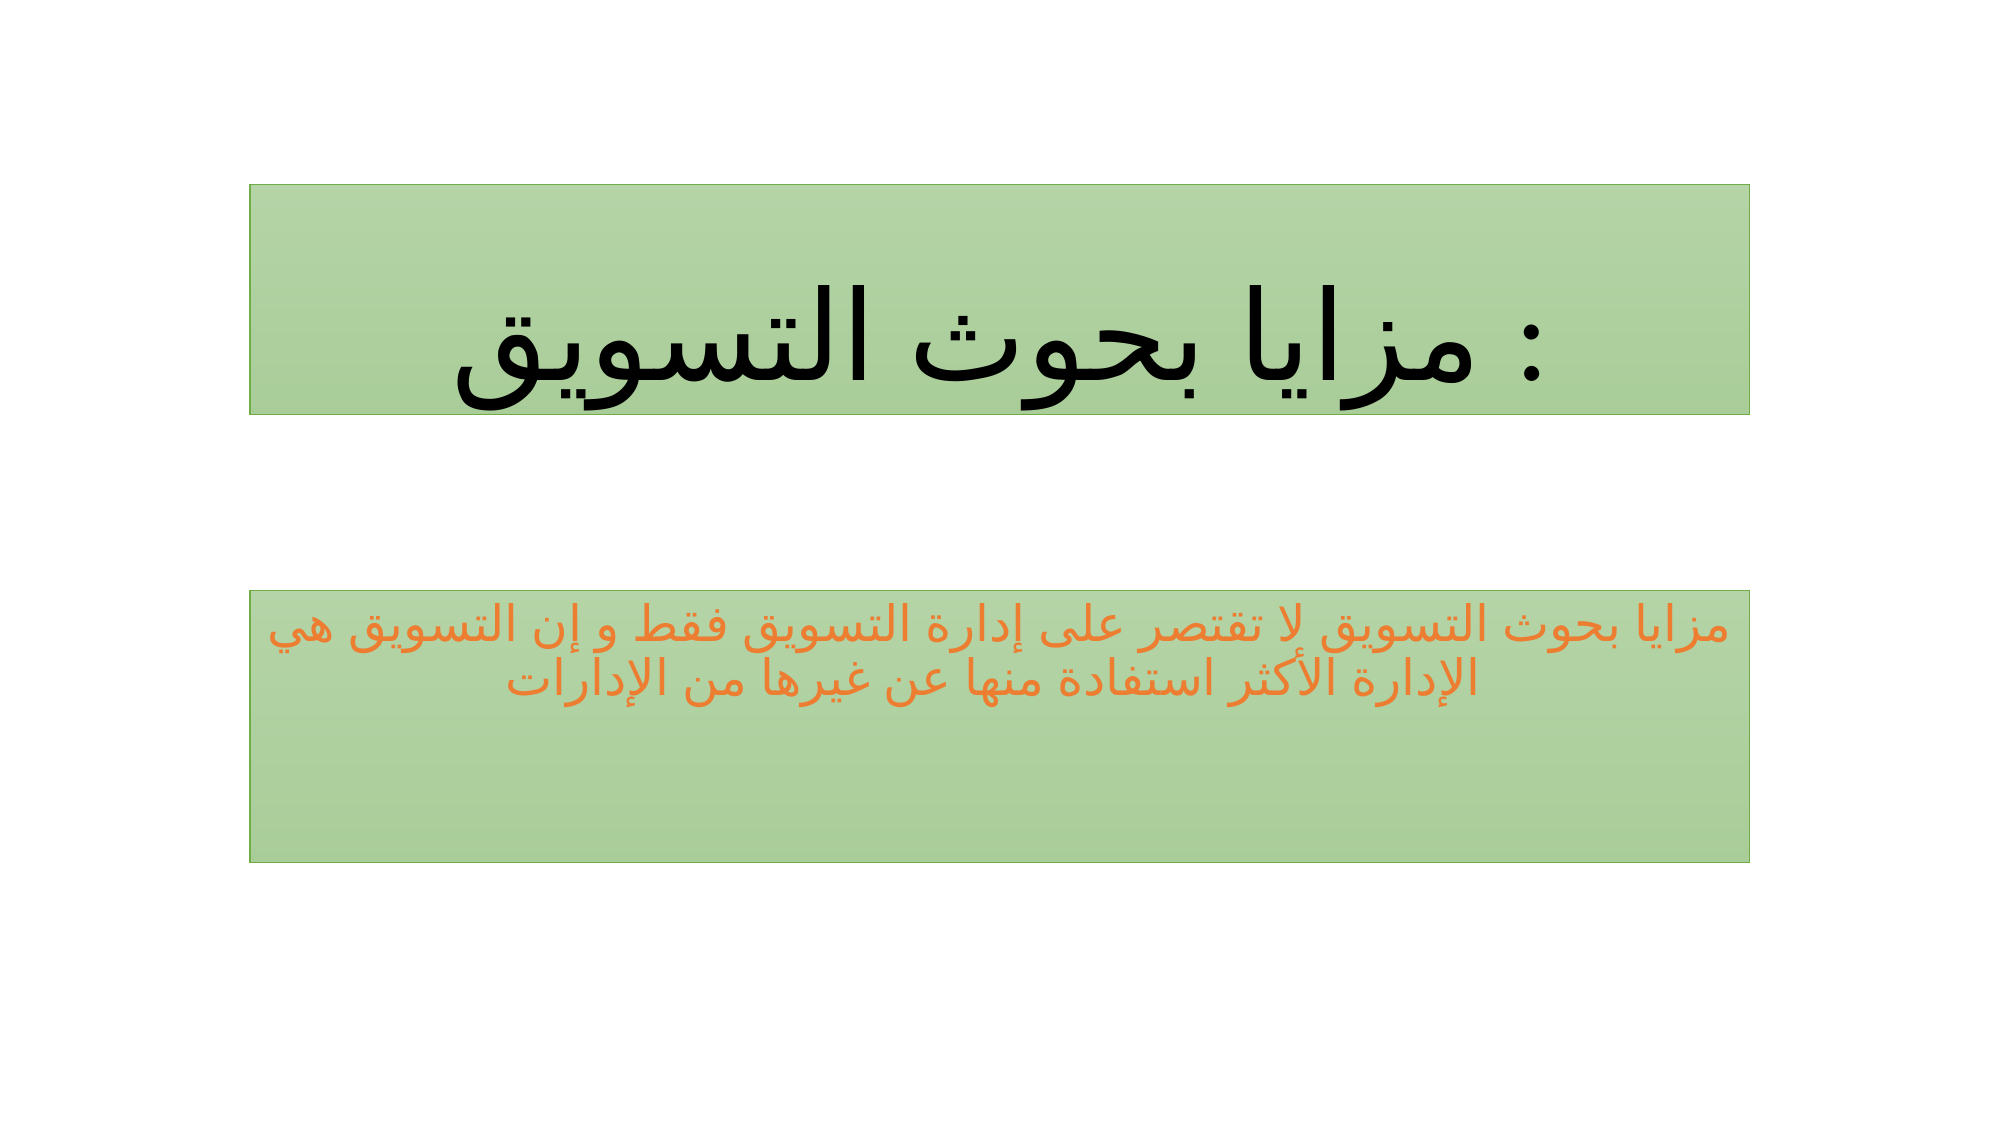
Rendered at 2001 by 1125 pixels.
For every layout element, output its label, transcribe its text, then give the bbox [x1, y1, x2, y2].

subtitle مزايا بحوث التسويق لا تقتصر على إدارة التسويق فقط و إن التسويق هي الإدارة الأكثر استفادة منها عن غيرها من الإدارات [249, 590, 1750, 863]
title مزايا بحوث التسويق : [249, 184, 1750, 415]
